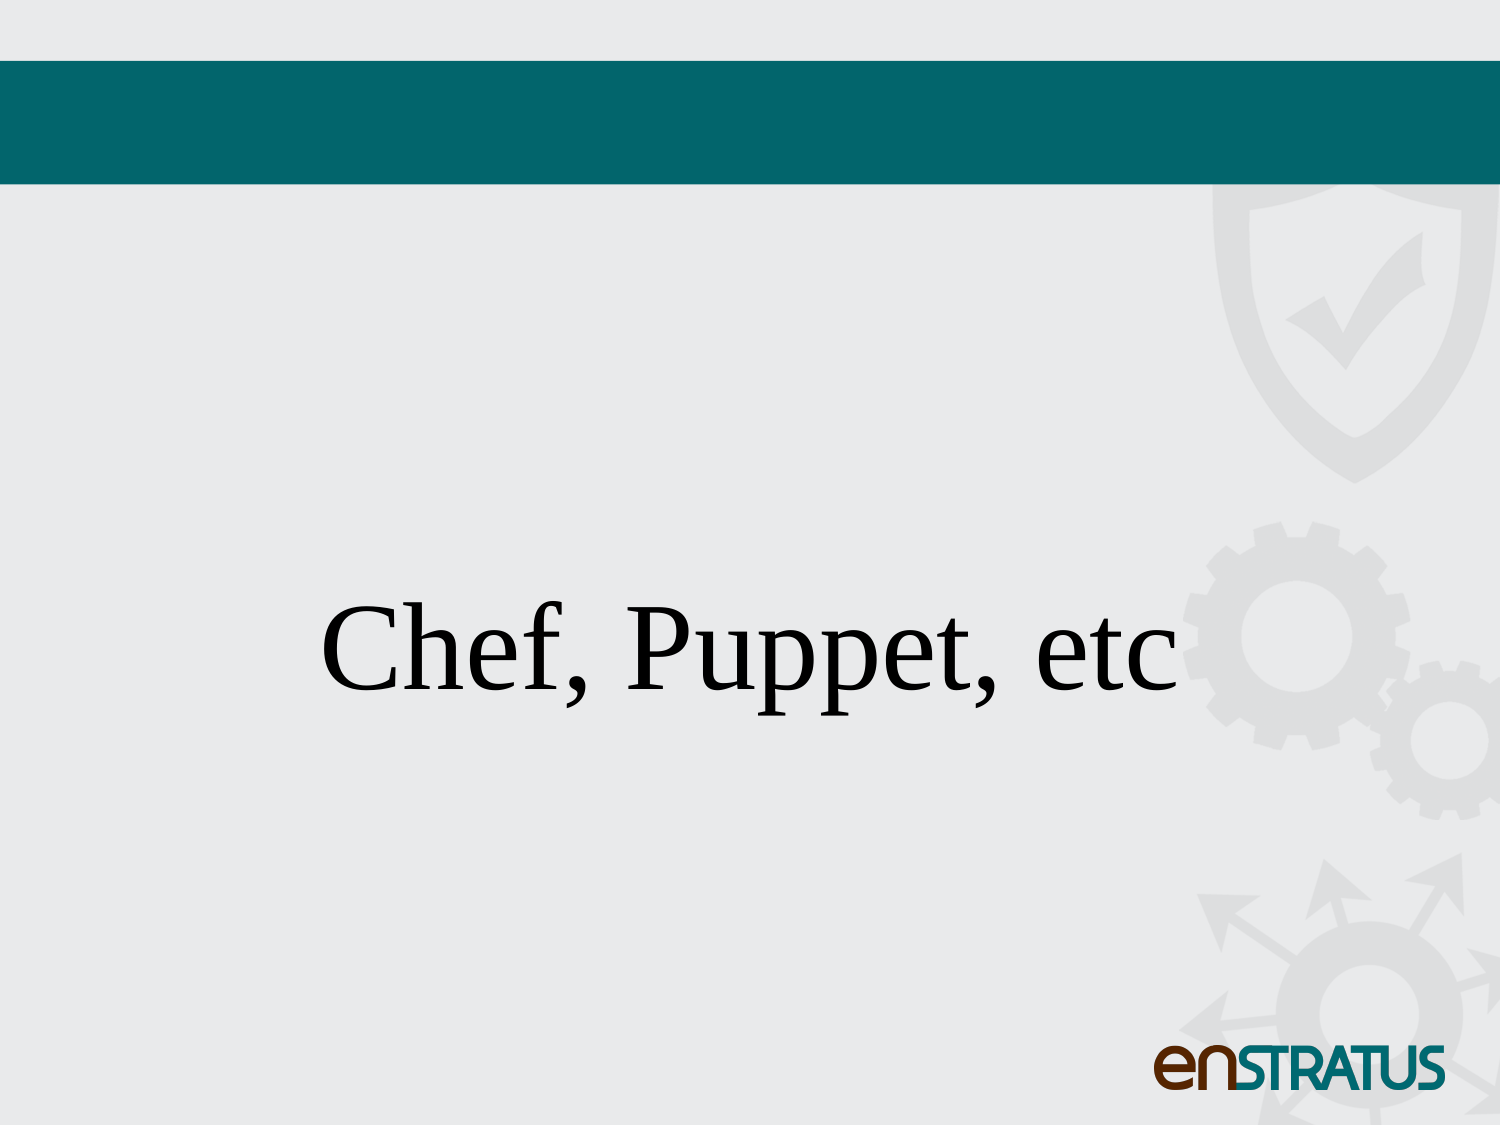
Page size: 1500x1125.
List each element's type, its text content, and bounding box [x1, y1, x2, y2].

picture [0, 185, 1500, 1125]
list Chef, Puppet, etc [65, 234, 1435, 1046]
picture [0, 0, 1500, 60]
